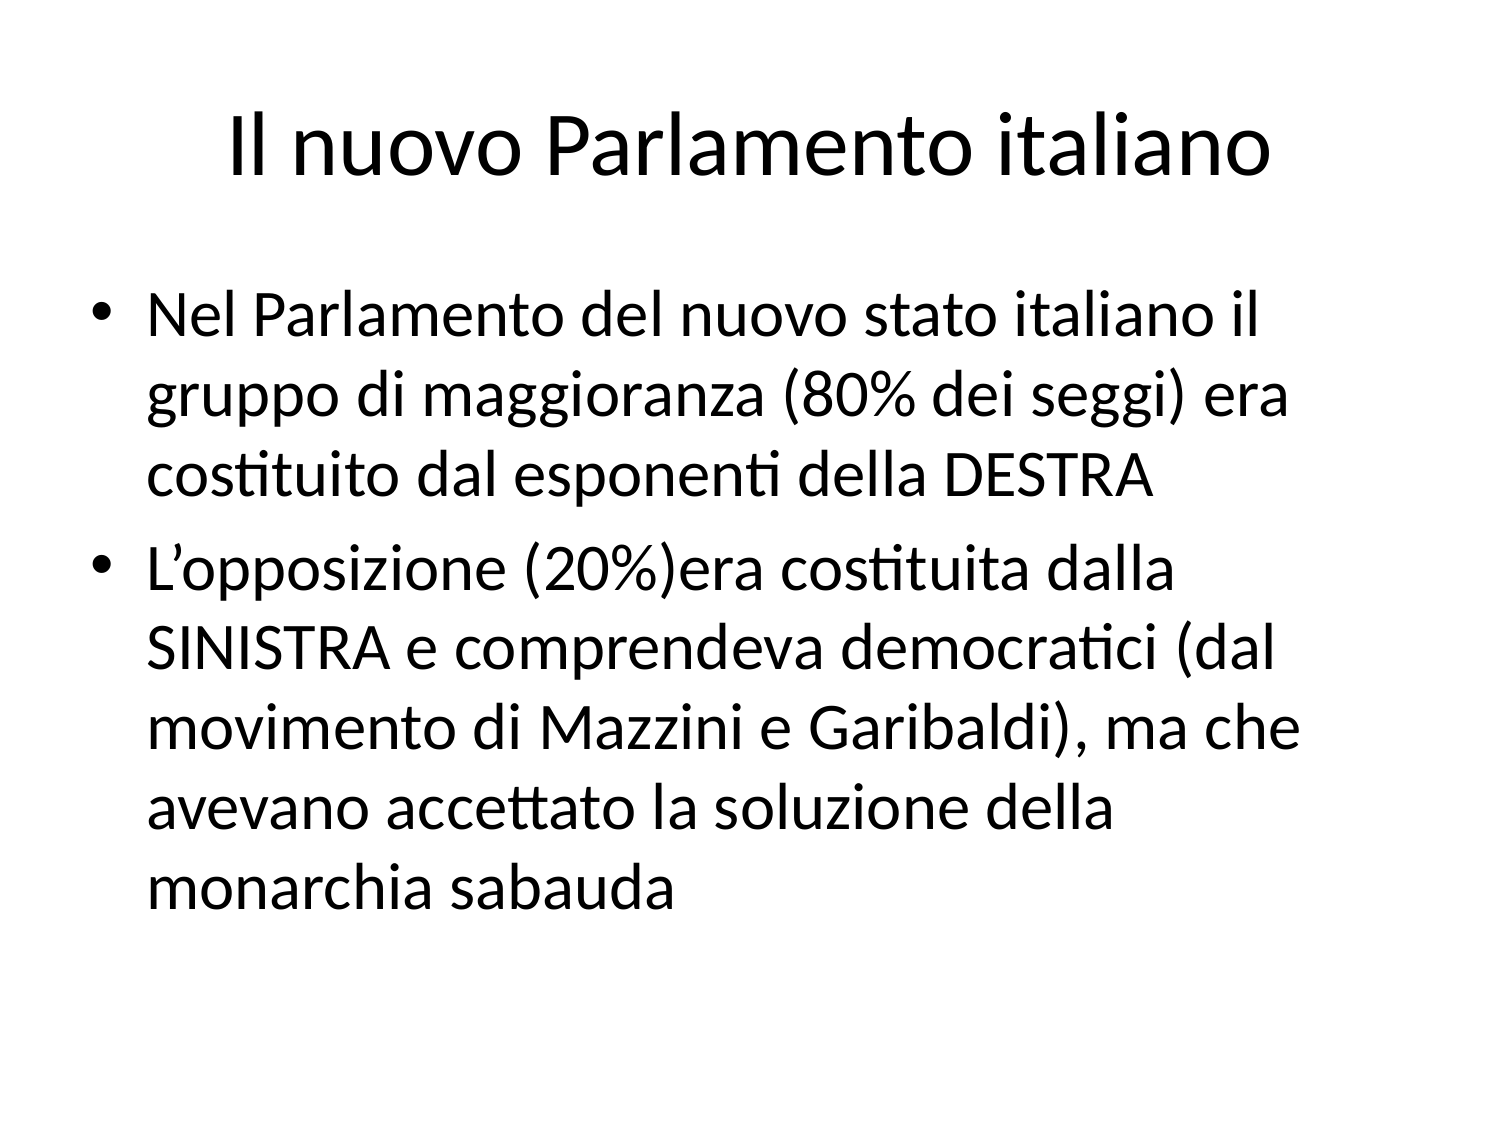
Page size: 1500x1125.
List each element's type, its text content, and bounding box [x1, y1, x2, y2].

title Il nuovo Parlamento italiano [75, 45, 1425, 233]
list Nel Parlamento del nuovo stato italiano il gruppo di maggioranza (80% dei seggi) era costituito dal esponenti della DESTRA L’opposizione (20%)era costituita dalla SINISTRA e comprendeva democratici (dal movimento di Mazzini e Garibaldi), ma che avevano accettato la soluzione della monarchia sabauda [75, 262, 1425, 1005]
